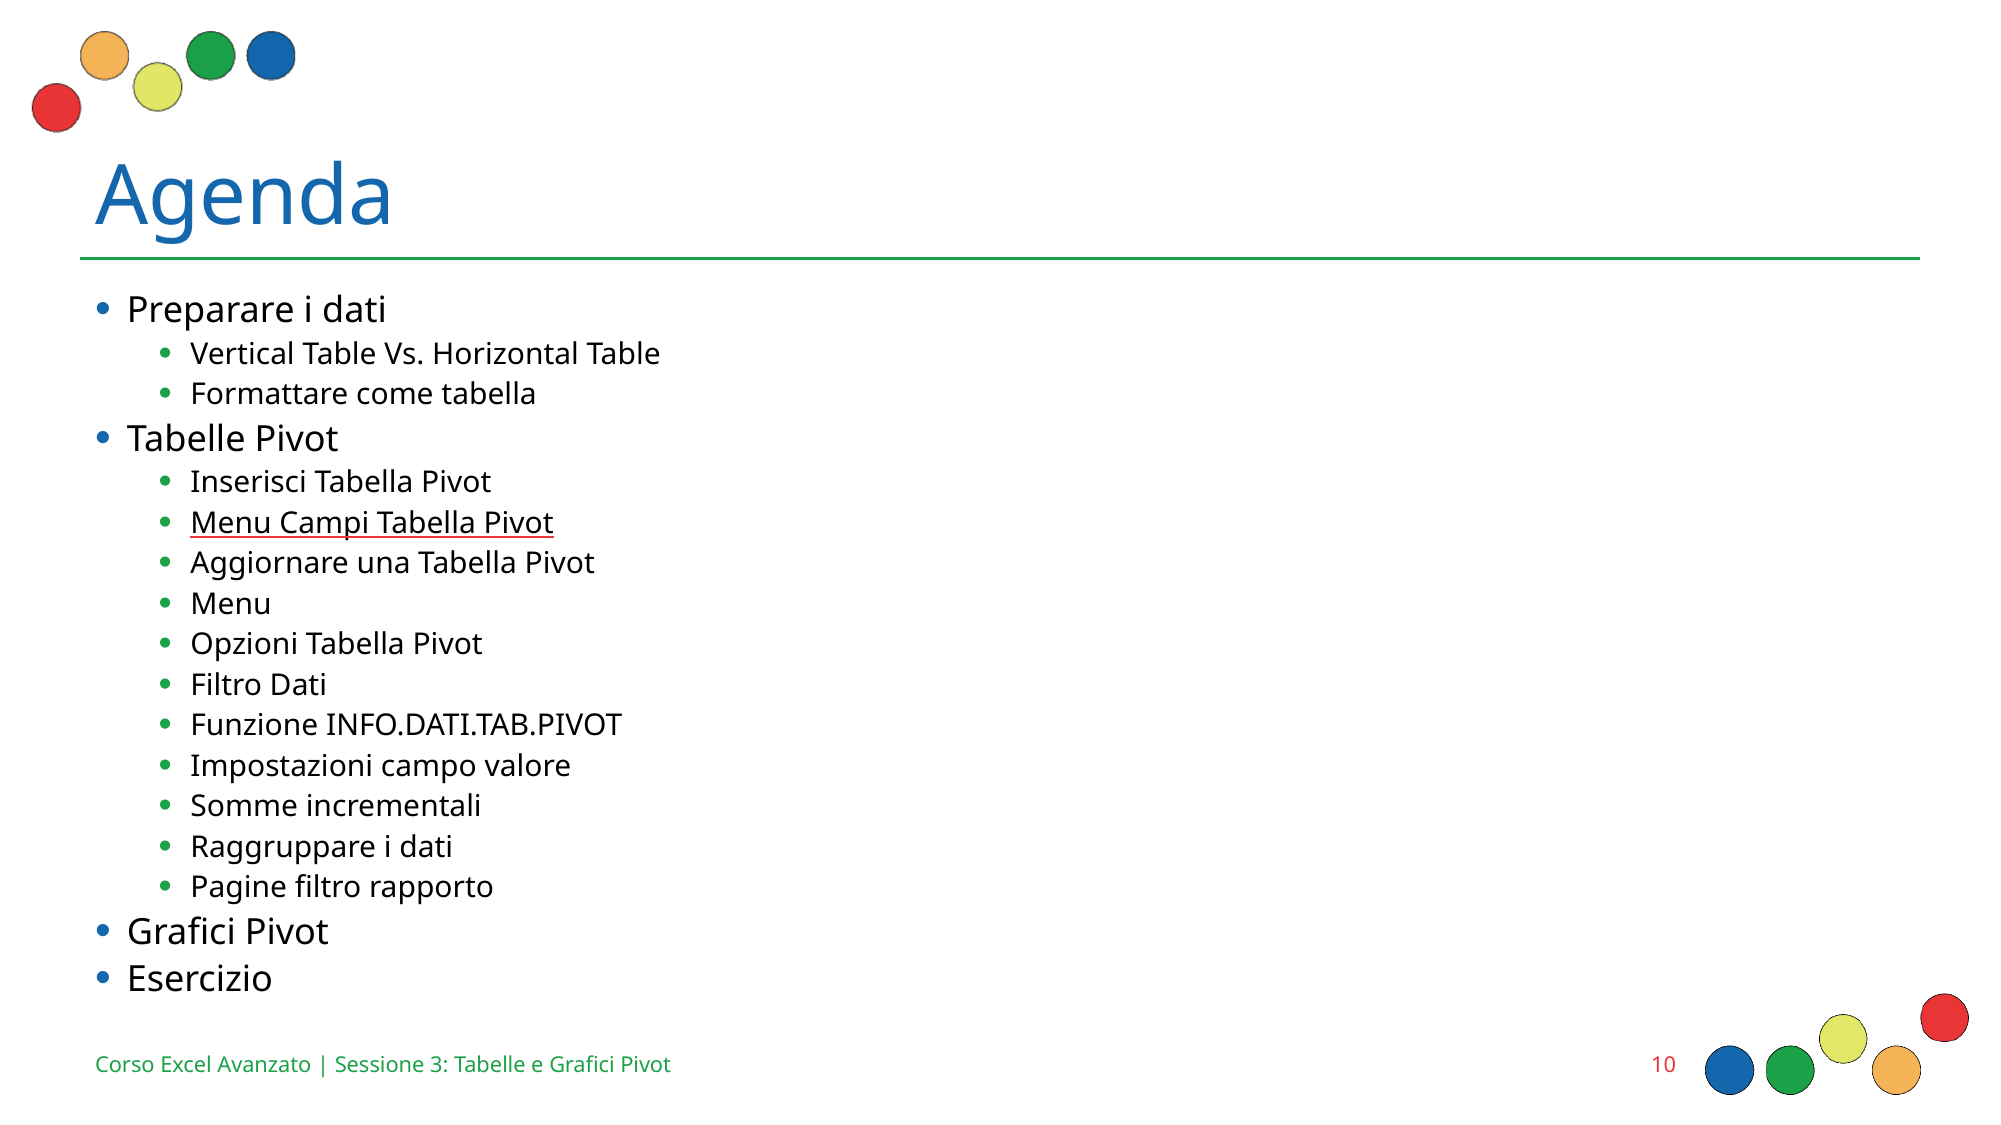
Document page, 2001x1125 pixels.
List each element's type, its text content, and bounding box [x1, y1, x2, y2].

picture [1704, 990, 1971, 1096]
slide_number 10 [1583, 1035, 1692, 1096]
list Preparare i dati Vertical Table Vs. Horizontal Table Formattare come tabella Tabelle Pivot Inserisci Tabella Pivot Menu Campi Tabella Pivot Aggiornare una Tabella Pivot Menu Opzioni Tabella Pivot Filtro Dati Funzione INFO.DATI.TAB.PIVOT Impostazioni campo valore Somme incrementali Raggruppare i dati Pagine filtro rapporto Grafici Pivot Esercizio [80, 278, 1920, 1011]
title Agenda [80, 123, 1920, 259]
footer Corso Excel Avanzato | Sessione 3: Tabelle e Grafici Pivot [80, 1035, 1571, 1096]
picture [29, 30, 295, 135]
